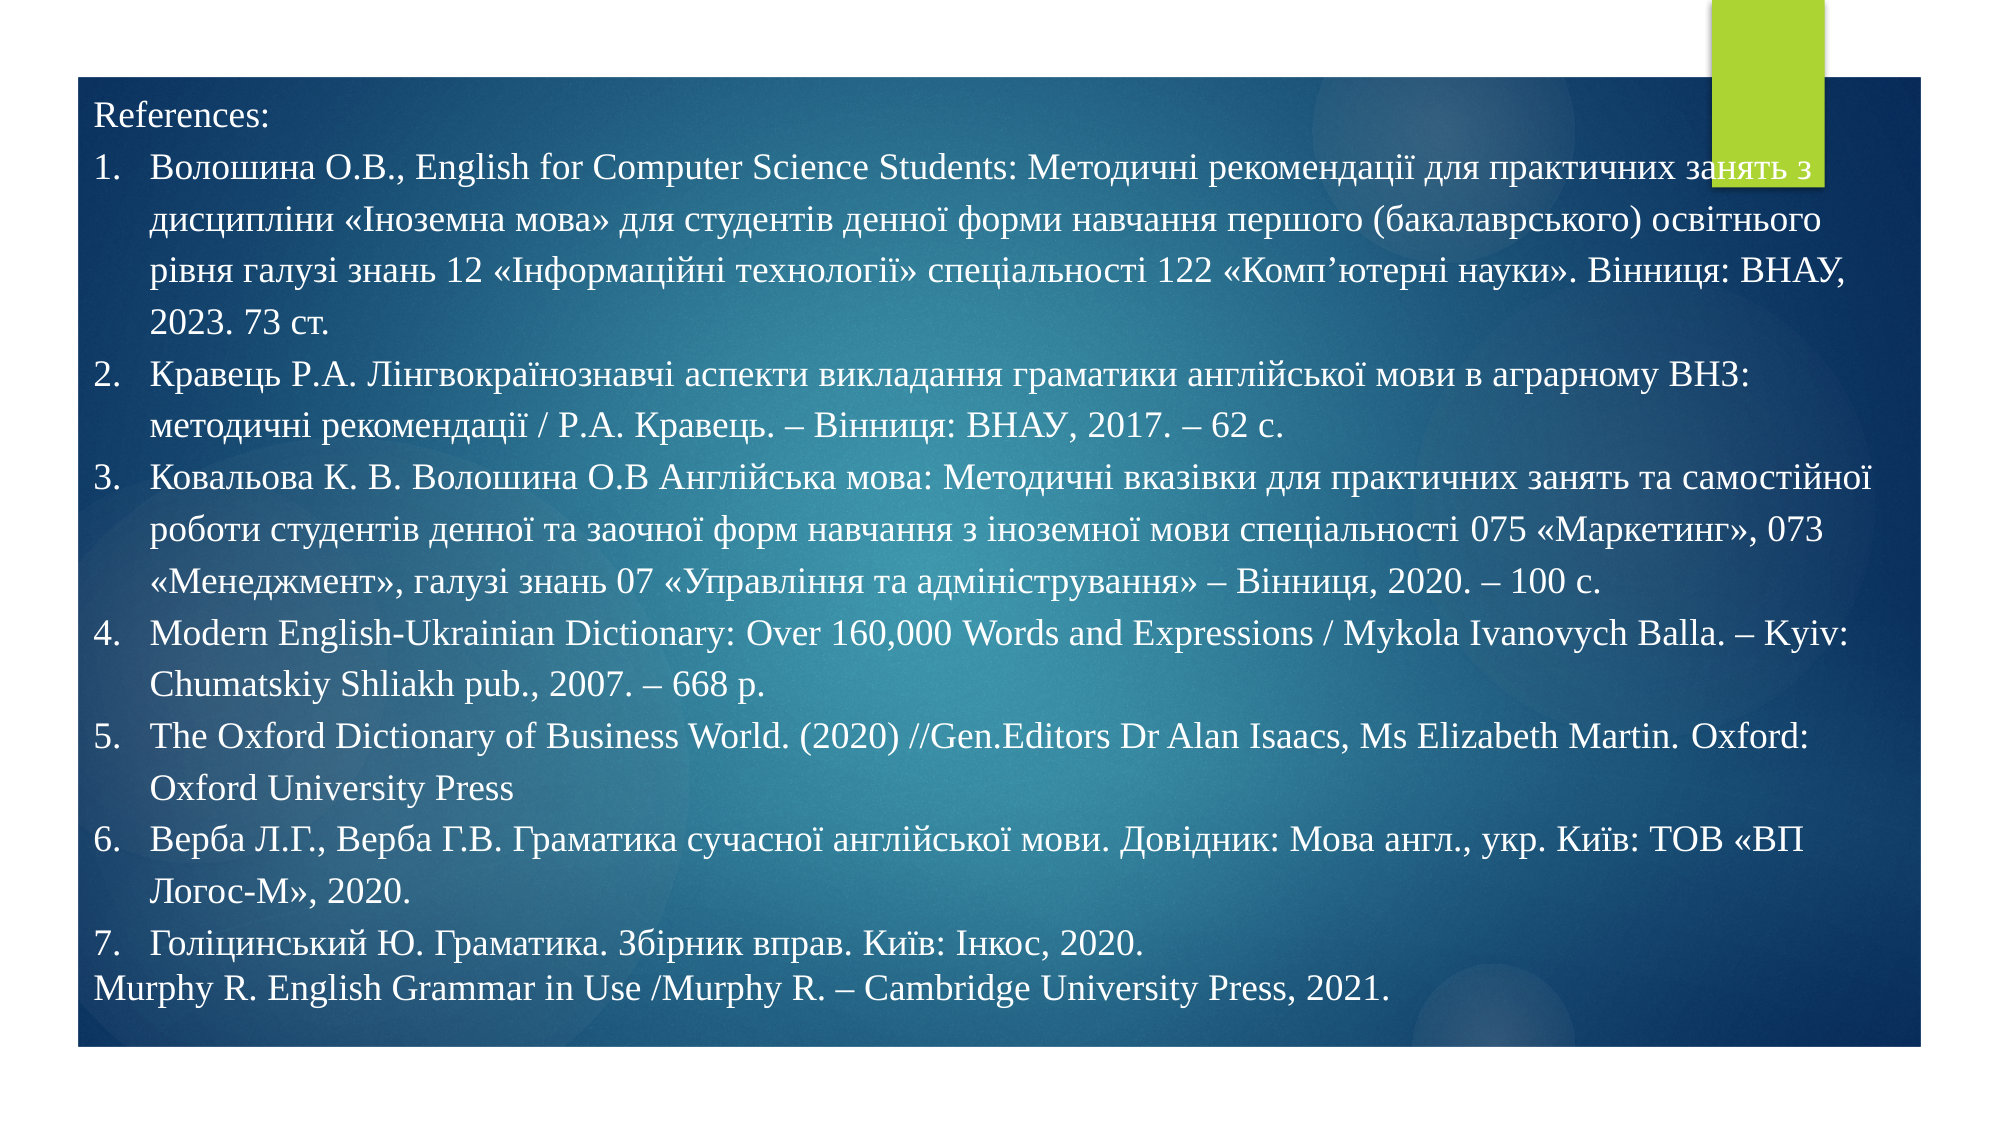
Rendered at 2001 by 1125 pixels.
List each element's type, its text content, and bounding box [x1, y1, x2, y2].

text_box References: Волошина О.В., English for Computer Science Students: Методичні рекомендації для практичних занять з дисципліни «Іноземна мова» для студентів денної форми навчання першого (бакалаврського) освітнього рівня галузі знань 12 «Інформаційні технології» спеціальності 122 «Комп’ютерні науки». Вінниця: ВНАУ, 2023. 73 ст. Кравець Р.А. Лінгвокраїнознавчі аспекти викладання граматики англійської мови в аграрному ВНЗ: методичні рекомендації / Р.А. Кравець. – Вінниця: ВНАУ, 2017. – 62 с. Ковальова К. В. Волошина О.В Англійська мова: Методичні вказівки для практичних занять та самостійної роботи студентів денної та заочної форм навчання з іноземної мови спеціальності 075 «Маркетинг», 073 «Менеджмент», галузі знань 07 «Управління та адміністрування» – Вінниця, 2020. – 100 с. Modern English-Ukrainian Dictionary: Over 160,000 Words and Expressions / Mykola Ivanovych Balla. – Kyiv: Chumatskiy Shliakh pub., 2007. – 668 p. The Oxford Dictionary of Business World. (2020) //Gen.Editors Dr Alan Isaacs, Ms Elizabeth Martin. Oxford: Oxford University Press Верба Л.Г., Верба Г.В. Граматика сучасної англійської мови. Довідник: Мова англ., укр. Київ: ТОВ «ВП Логос-М», 2020. Голіцинський Ю. Граматика. Збірник вправ. Київ: Інкос, 2020. Murphy R. English Grammar in Use /Murphy R. – Cambridge University Press, 2021. [78, 76, 1919, 1016]
